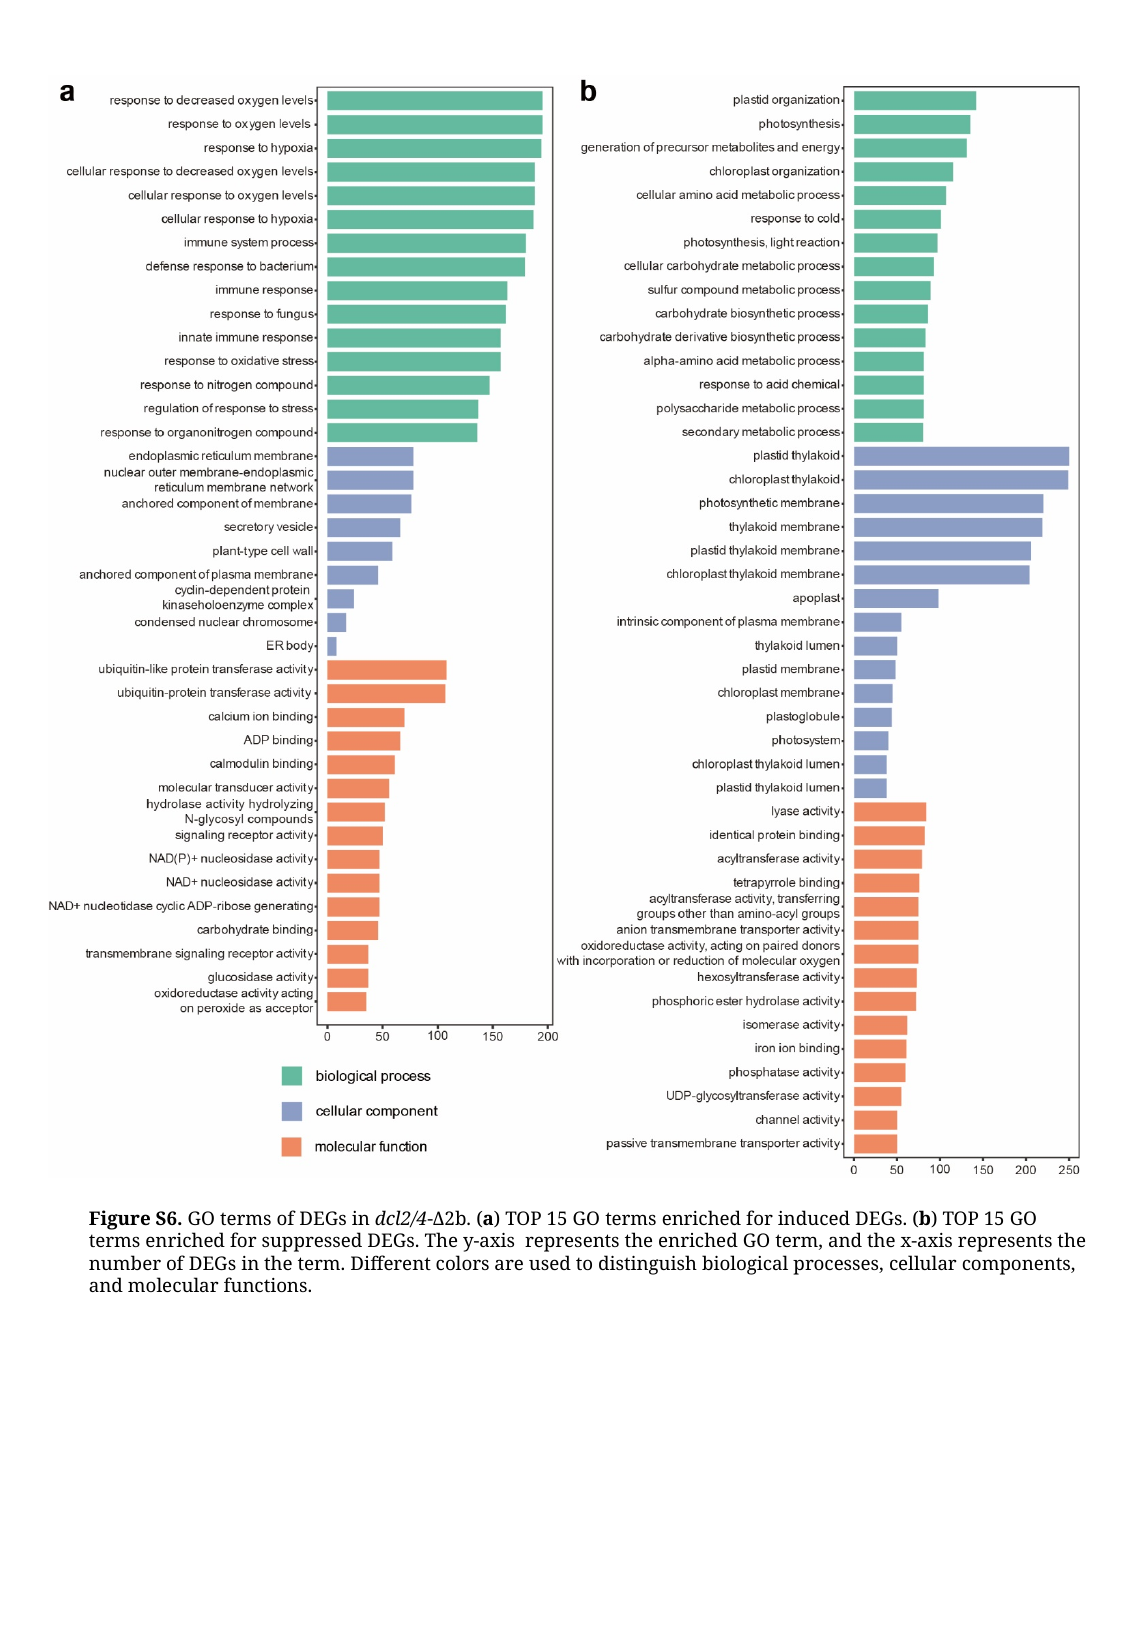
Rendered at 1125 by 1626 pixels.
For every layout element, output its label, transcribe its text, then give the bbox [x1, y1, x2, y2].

text_box Figure S6. GO terms of DEGs in dcl2/4-Δ2b. (a) TOP 15 GO terms enriched for induced DEGs. (b) TOP 15 GO terms enriched for suppressed DEGs. The y-axis represents the enriched GO term, and the x-axis represents the number of DEGs in the term. Different colors are used to distinguish biological processes, cellular components, and molecular functions. [74, 1199, 1105, 1304]
picture [48, 75, 1080, 1178]
